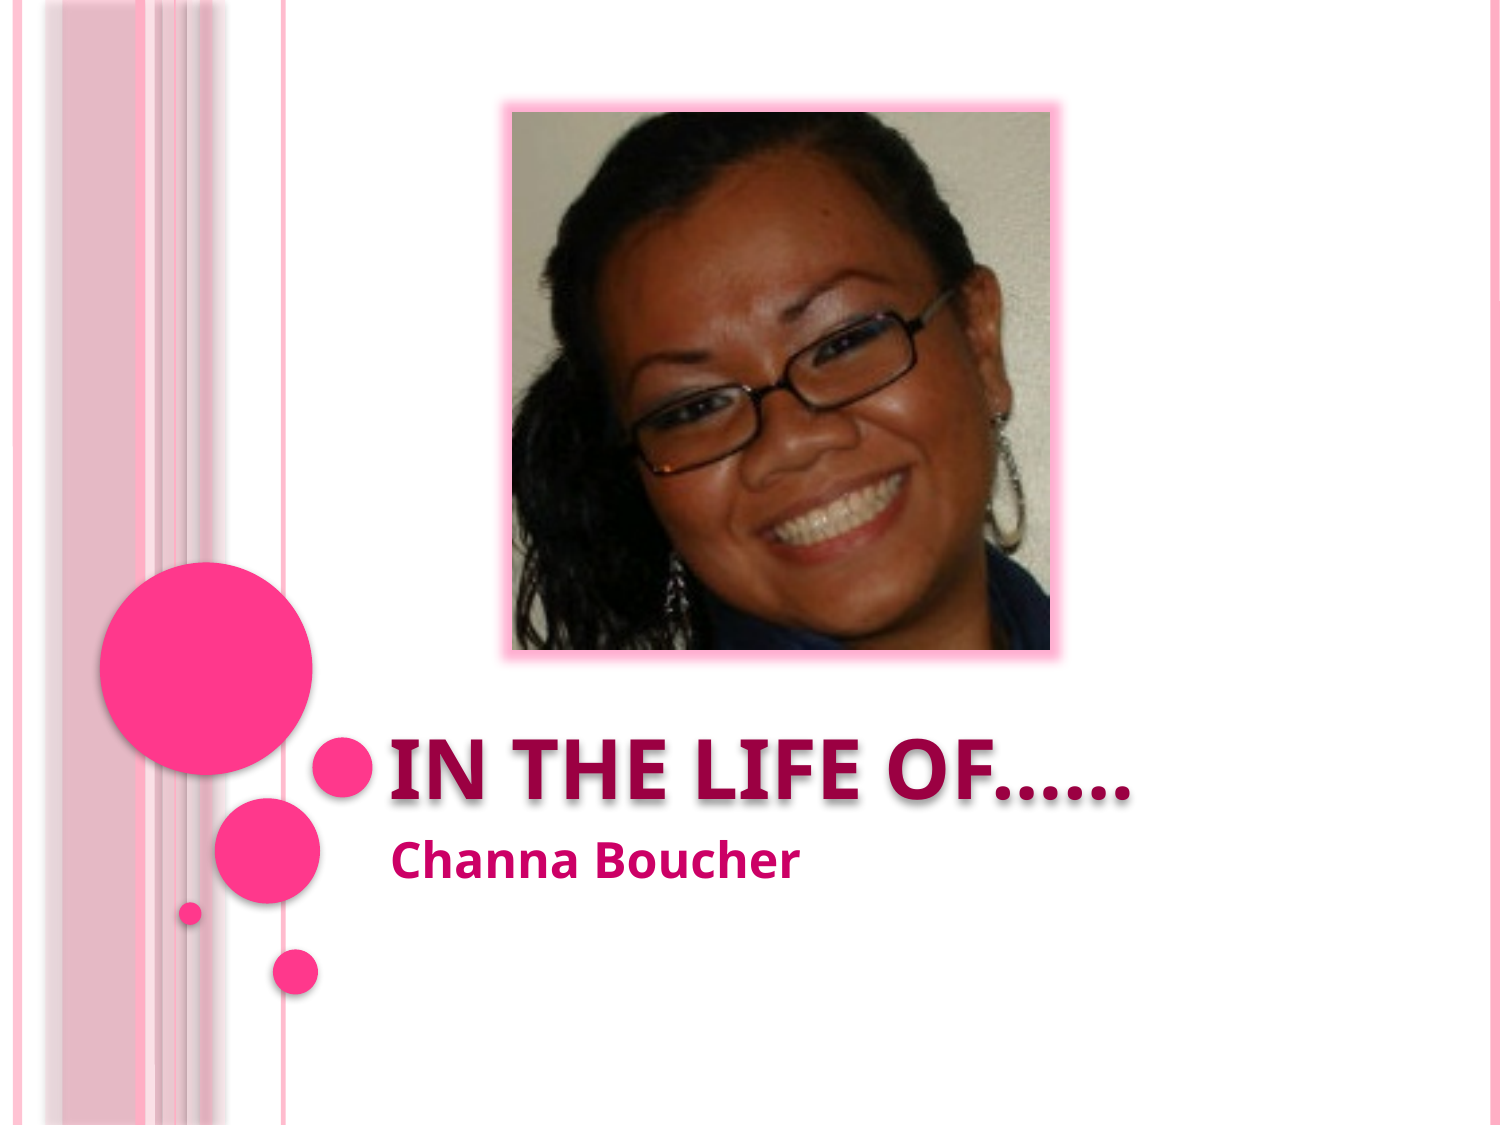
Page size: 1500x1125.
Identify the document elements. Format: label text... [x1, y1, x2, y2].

subtitle Channa Boucher [375, 820, 1388, 1046]
picture [511, 111, 1051, 651]
title In the Life of…… [375, 512, 1388, 820]
